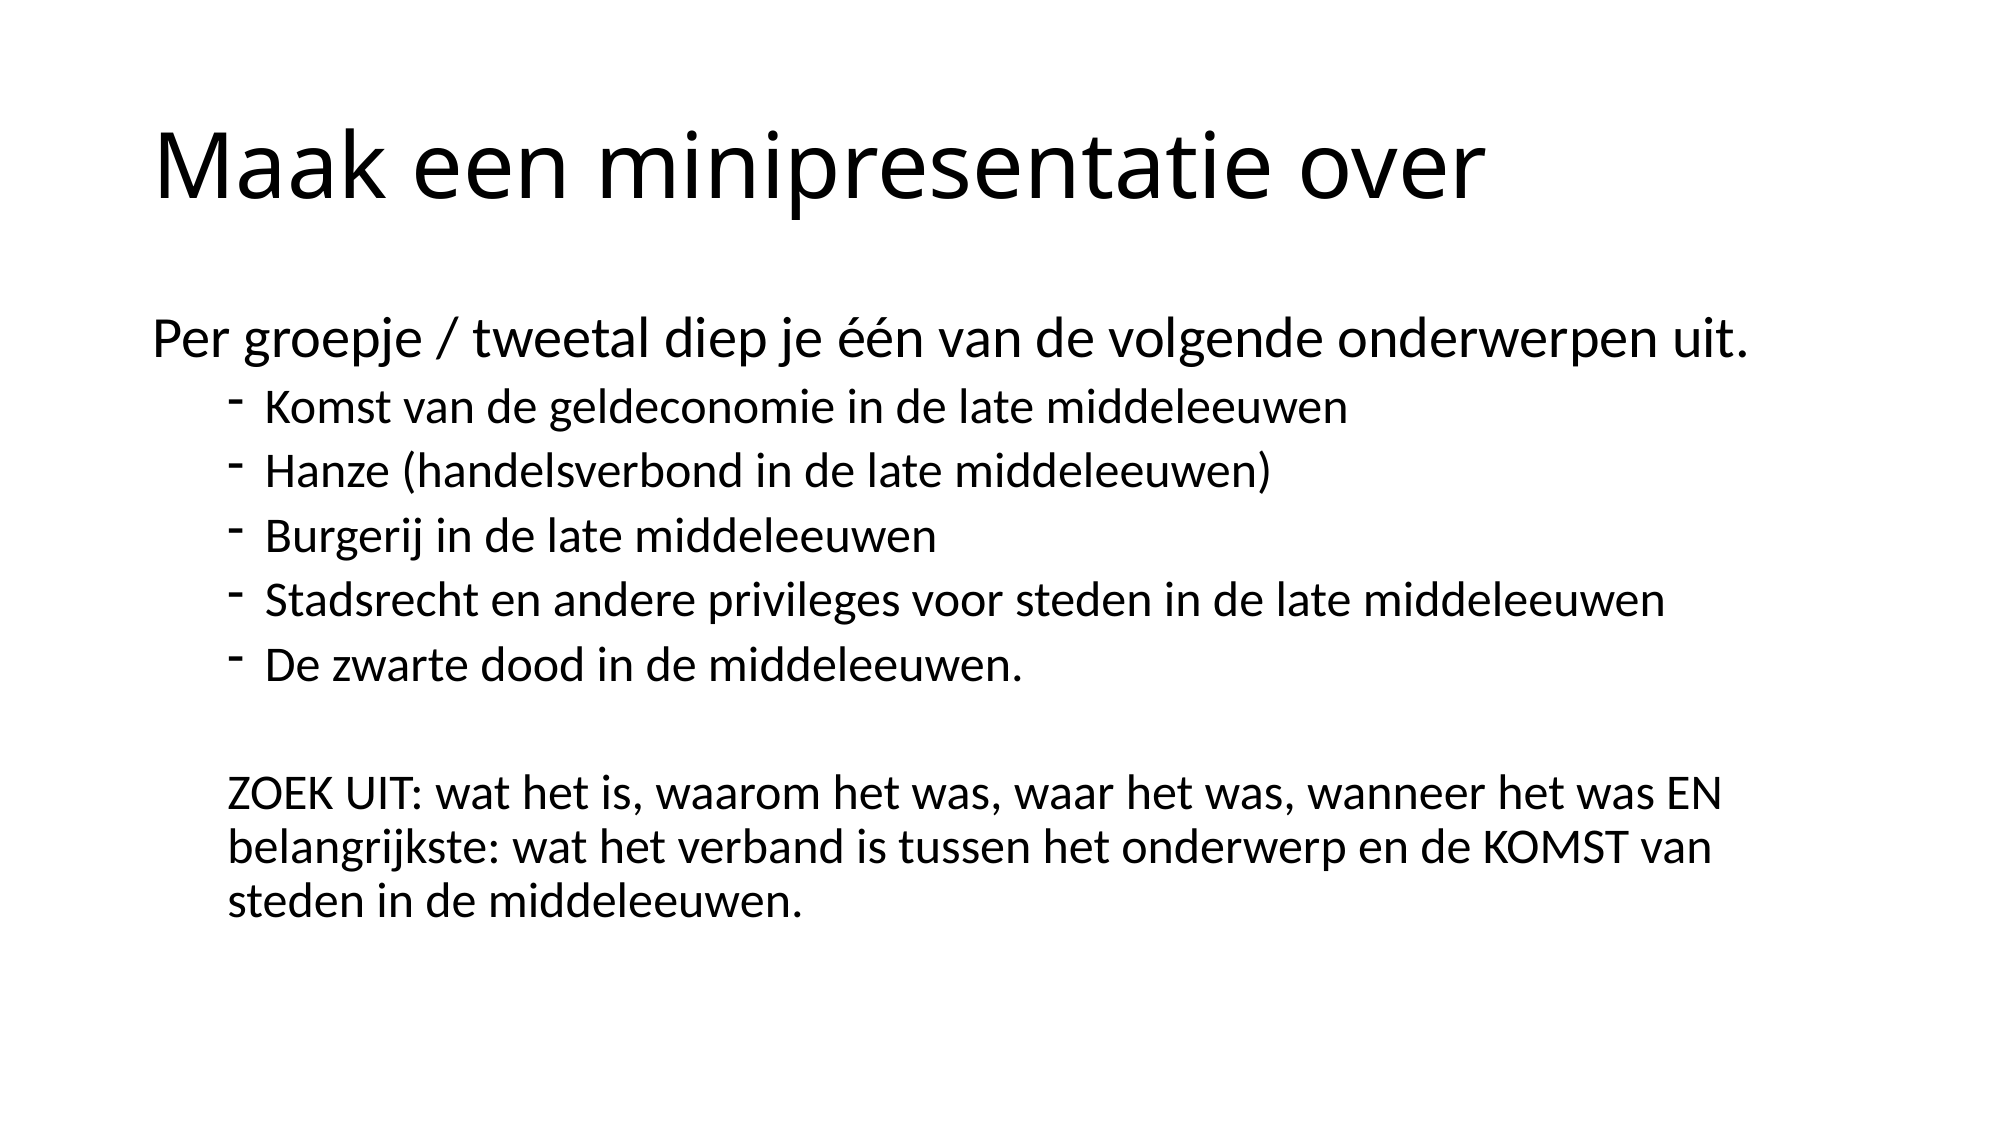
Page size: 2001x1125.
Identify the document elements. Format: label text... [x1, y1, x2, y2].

title Maak een minipresentatie over [137, 59, 1863, 278]
list Per groepje / tweetal diep je één van de volgende onderwerpen uit. Komst van de geldeconomie in de late middeleeuwen Hanze (handelsverbond in de late middeleeuwen) Burgerij in de late middeleeuwen Stadsrecht en andere privileges voor steden in de late middeleeuwen De zwarte dood in de middeleeuwen. ZOEK UIT: wat het is, waarom het was, waar het was, wanneer het was EN belangrijkste: wat het verband is tussen het onderwerp en de KOMST van steden in de middeleeuwen. [137, 299, 1863, 1014]
